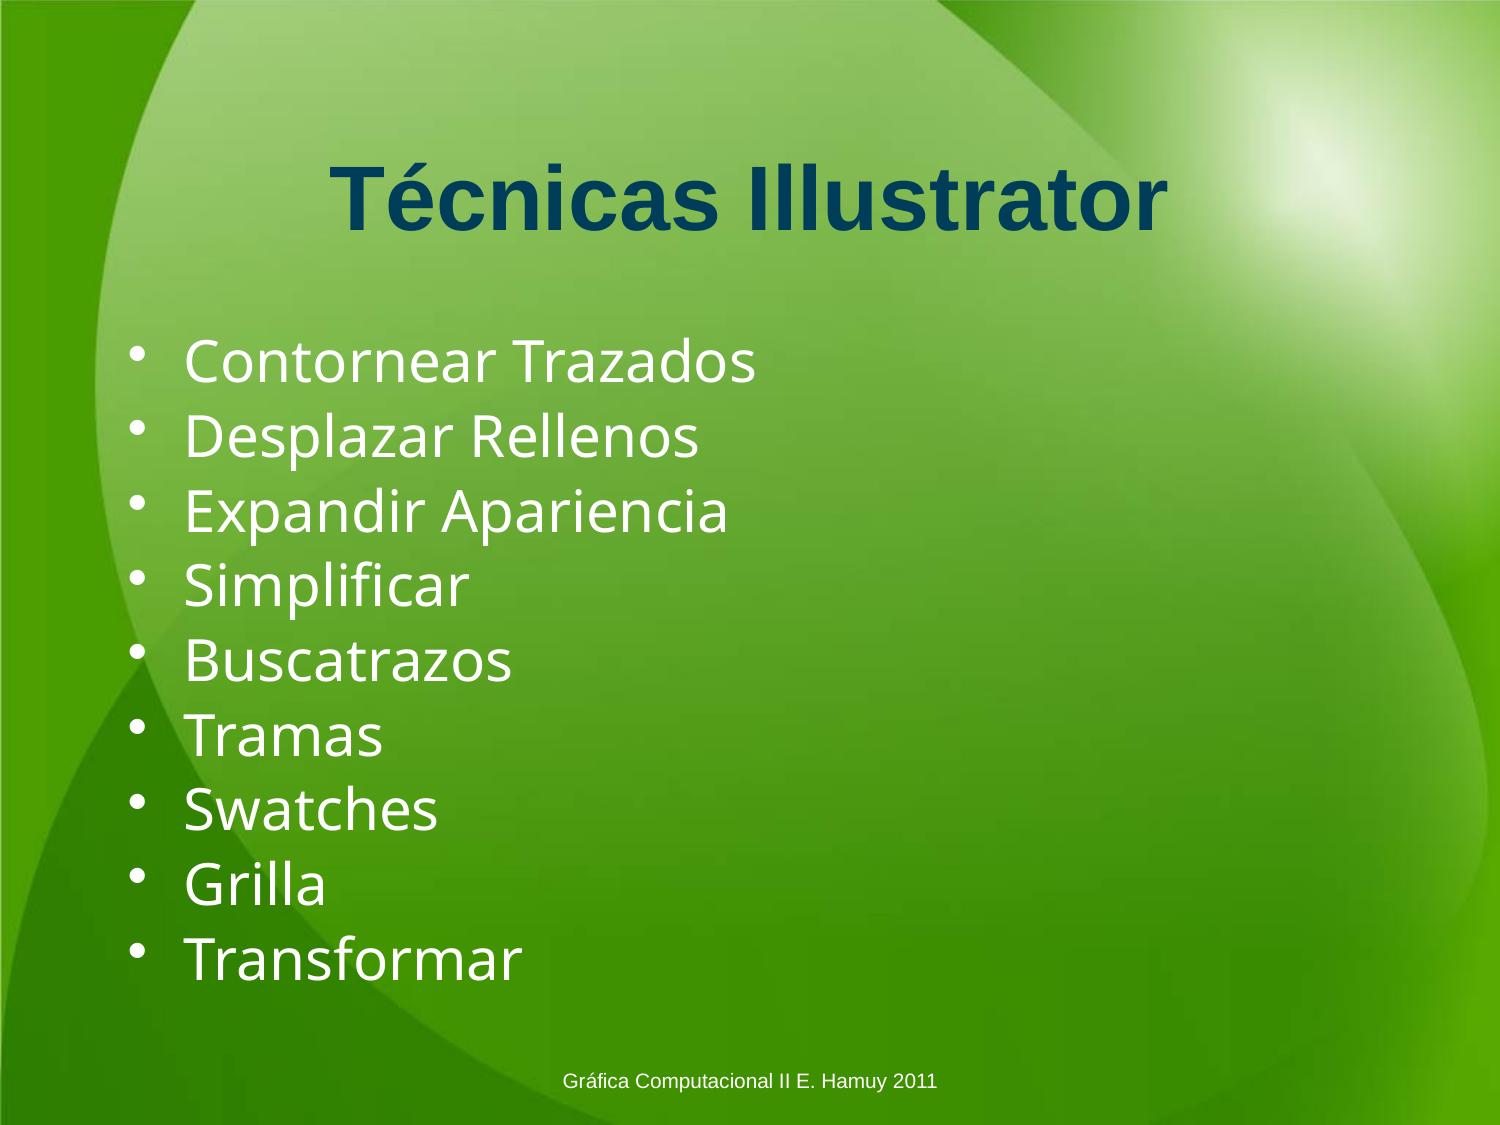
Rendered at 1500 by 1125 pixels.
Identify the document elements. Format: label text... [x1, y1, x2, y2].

footer Gráfica Computacional II E. Hamuy 2011 [512, 1024, 988, 1101]
list Contornear Trazados Desplazar Rellenos Expandir Apariencia Simplificar Buscatrazos Tramas Swatches Grilla Transformar [112, 324, 1388, 1001]
picture [0, 0, 1500, 1125]
title Técnicas Illustrator [112, 99, 1388, 288]
